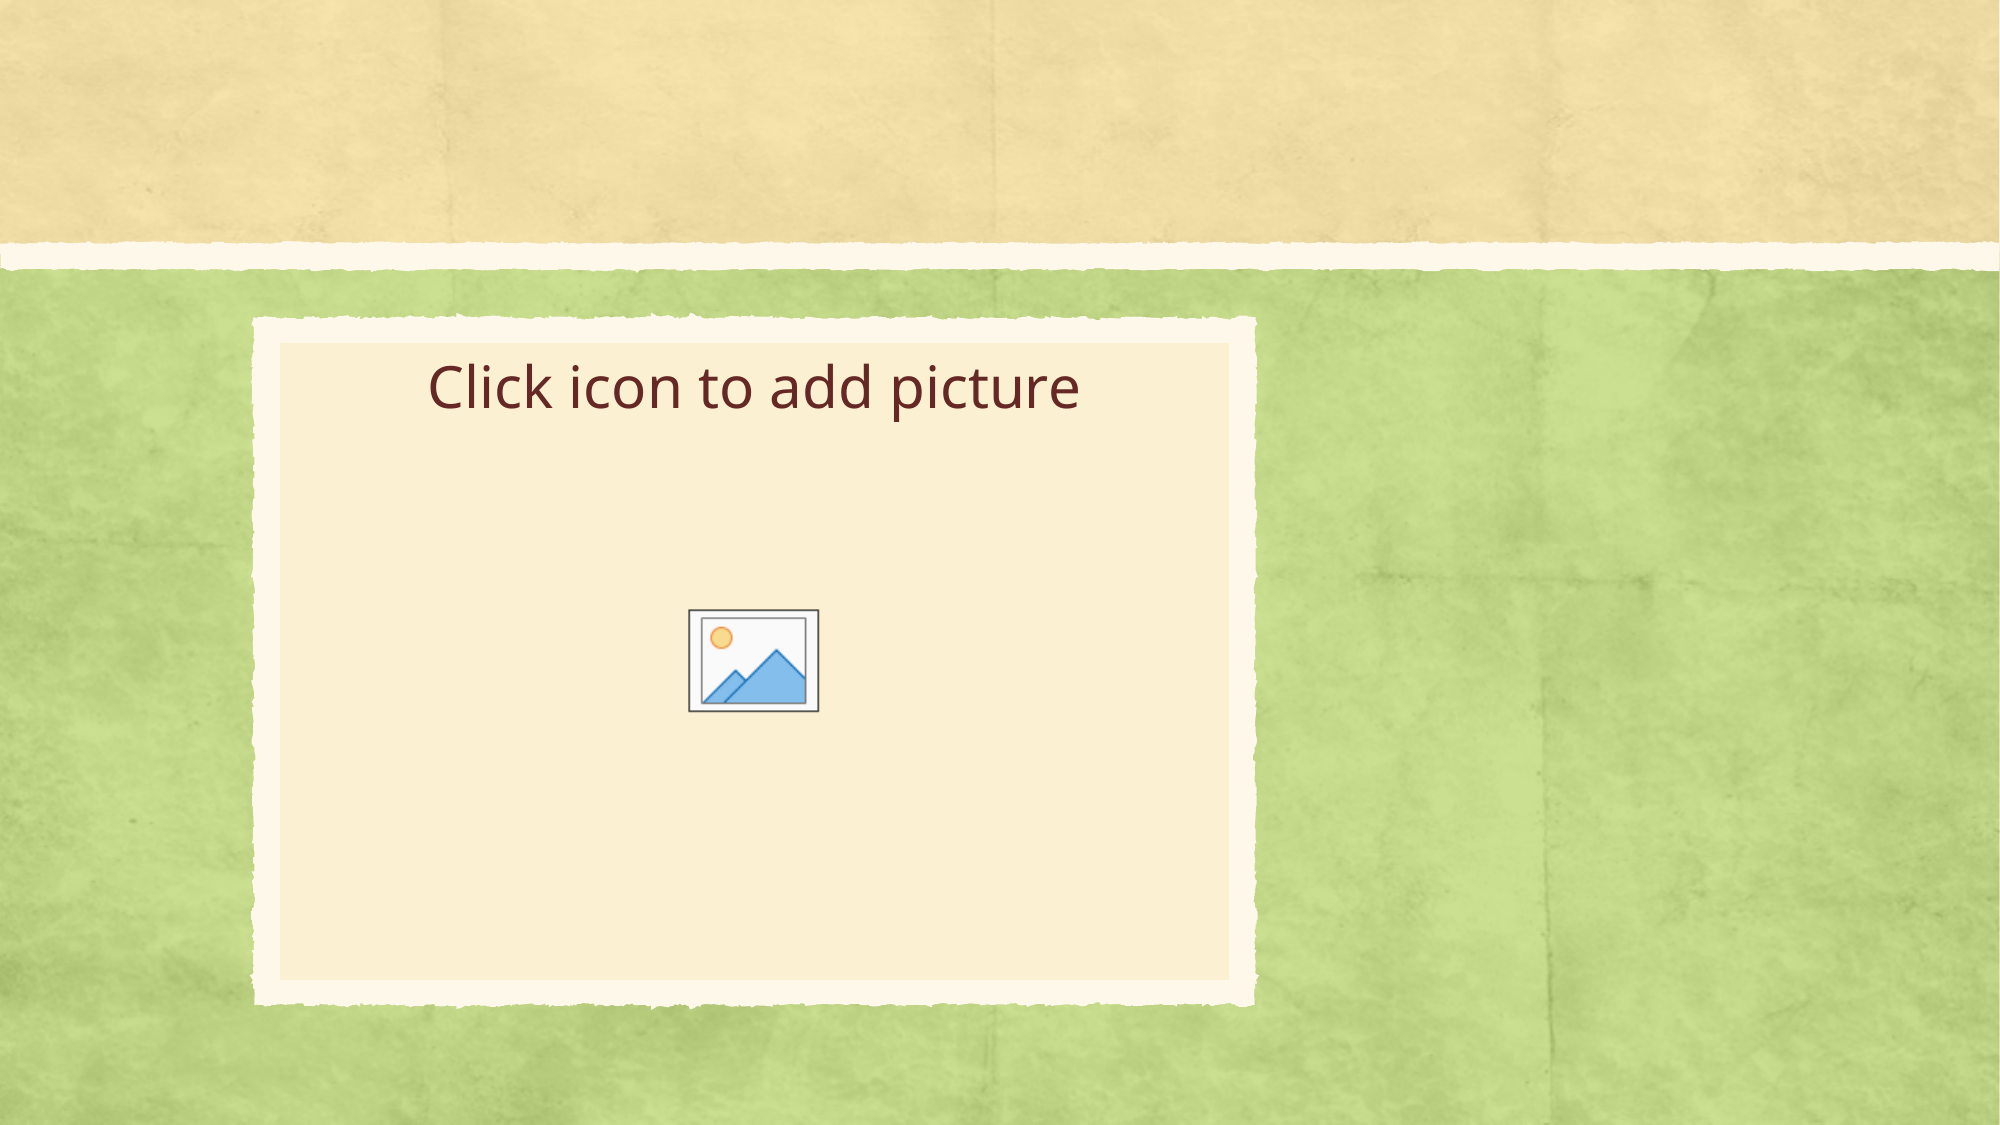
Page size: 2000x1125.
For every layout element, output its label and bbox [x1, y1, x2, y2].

picture [279, 342, 1229, 980]
